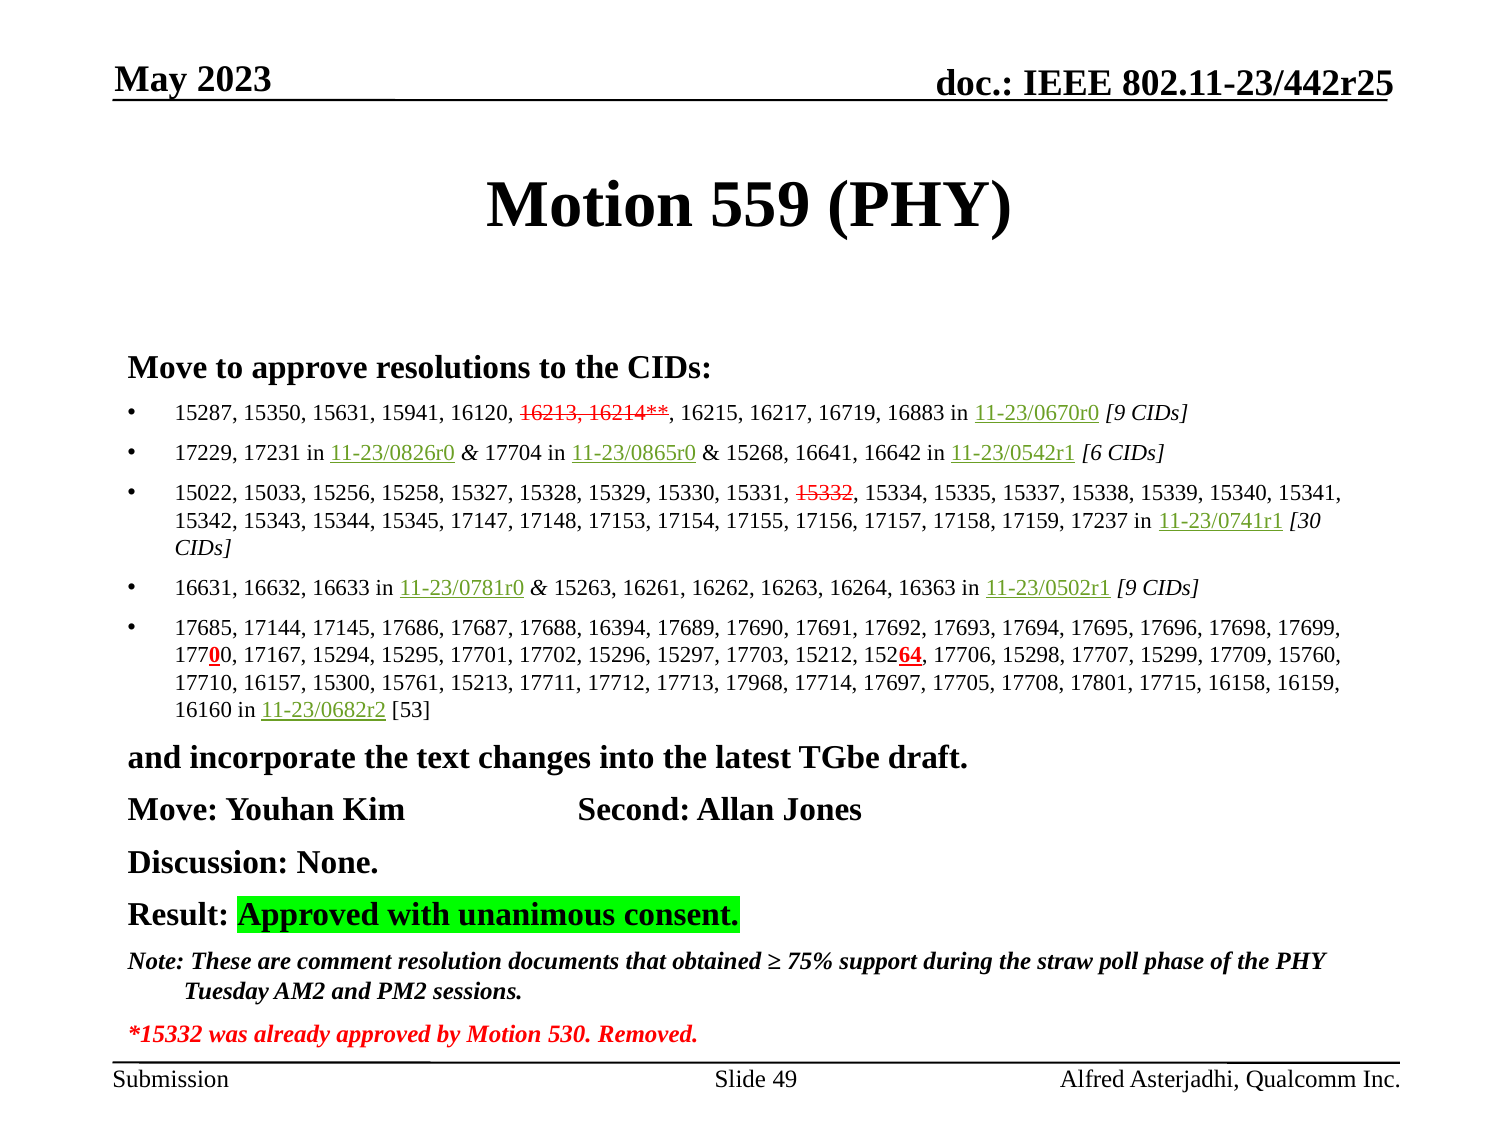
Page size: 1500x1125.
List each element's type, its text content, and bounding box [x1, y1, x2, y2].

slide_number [114, 54, 423, 100]
slide_number Slide 49 [712, 1061, 800, 1123]
list Move to approve resolutions to the CIDs: 15287, 15350, 15631, 15941, 16120, 16213, 16214**, 16215, 16217, 16719, 16883 in 11-23/0670r0 [9 CIDs] 17229, 17231 in 11-23/0826r0 & 17704 in 11-23/0865r0 & 15268, 16641, 16642 in 11-23/0542r1 [6 CIDs] 15022, 15033, 15256, 15258, 15327, 15328, 15329, 15330, 15331, 15332, 15334, 15335, 15337, 15338, 15339, 15340, 15341, 15342, 15343, 15344, 15345, 17147, 17148, 17153, 17154, 17155, 17156, 17157, 17158, 17159, 17237 in 11-23/0741r1 [30 CIDs] 16631, 16632, 16633 in 11-23/0781r0 & 15263, 16261, 16262, 16263, 16264, 16363 in 11-23/0502r1 [9 CIDs] 17685, 17144, 17145, 17686, 17687, 17688, 16394, 17689, 17690, 17691, 17692, 17693, 17694, 17695, 17696, 17698, 17699, 17700, 17167, 15294, 15295, 17701, 17702, 15296, 15297, 17703, 15212, 15264, 17706, 15298, 17707, 15299, 17709, 15760, 17710, 16157, 15300, 15761, 15213, 17711, 17712, 17713, 17968, 17714, 17697, 17705, 17708, 17801, 17715, 16158, 16159, 16160 in 11-23/0682r2 [53] and incorporate the text changes into the latest TGbe draft. Move: Youhan Kim Second: Allan Jones Discussion: None. Result: Approved with unanimous consent. Note: These are comment resolution documents that obtained ≥ 75% support during the straw poll phase of the PHY Tuesday AM2 and PM2 sessions. *15332 was already approved by Motion 530. Removed. [112, 337, 1388, 1076]
footer Alfred Asterjadhi, Qualcomm Inc. [878, 1061, 1402, 1093]
title Motion 559 (PHY) [112, 112, 1388, 288]
